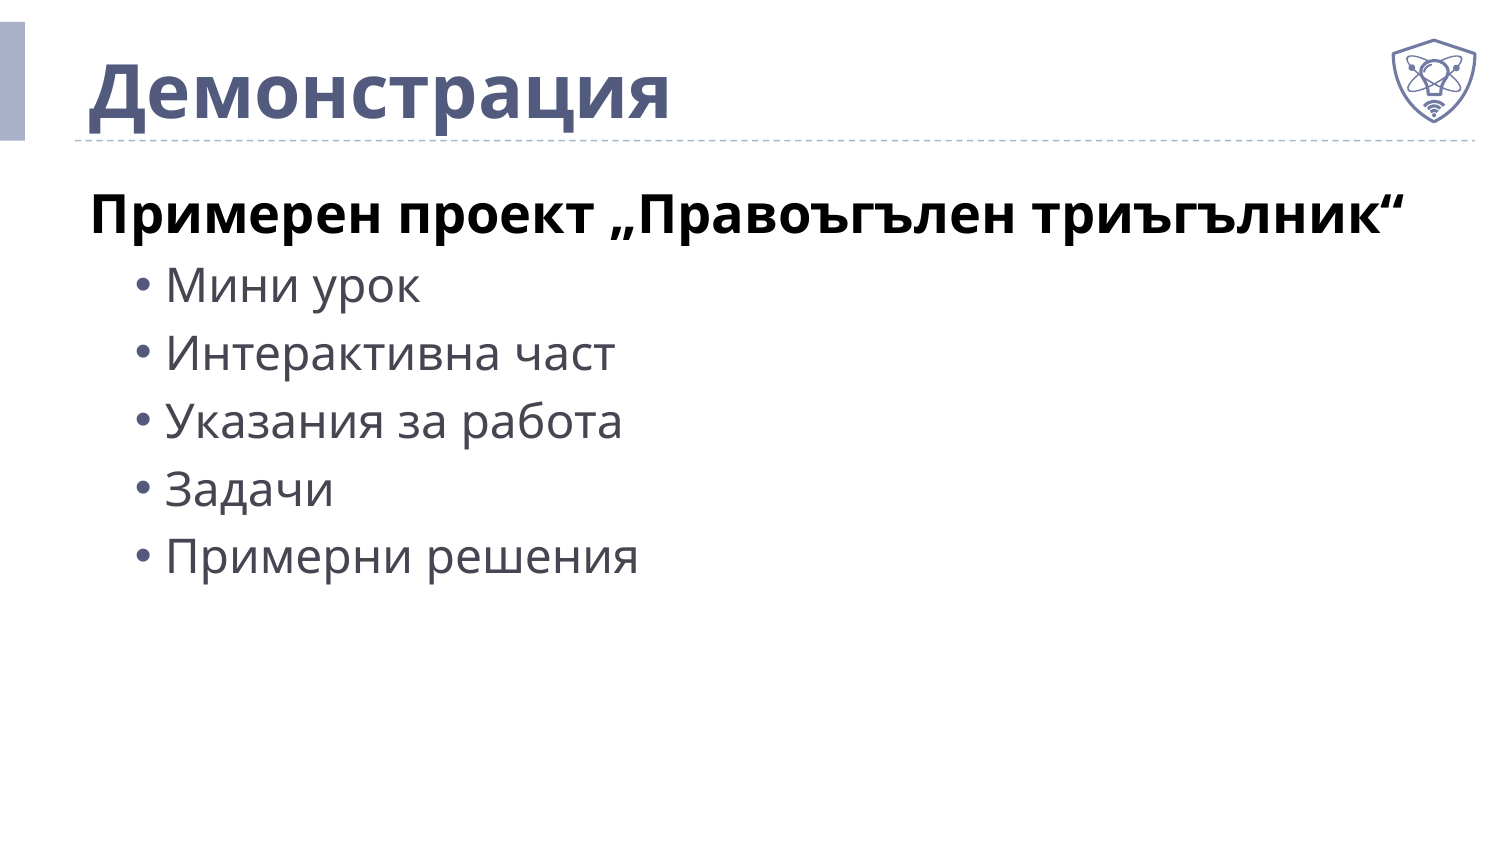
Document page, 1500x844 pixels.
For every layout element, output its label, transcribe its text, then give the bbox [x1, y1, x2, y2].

list Примерен проект „Правоъгълен триъгълник“ Мини урок Интерактивна част Указания за работа Задачи Примерни решения [75, 171, 1475, 835]
title Демонстрация [75, 18, 1475, 141]
